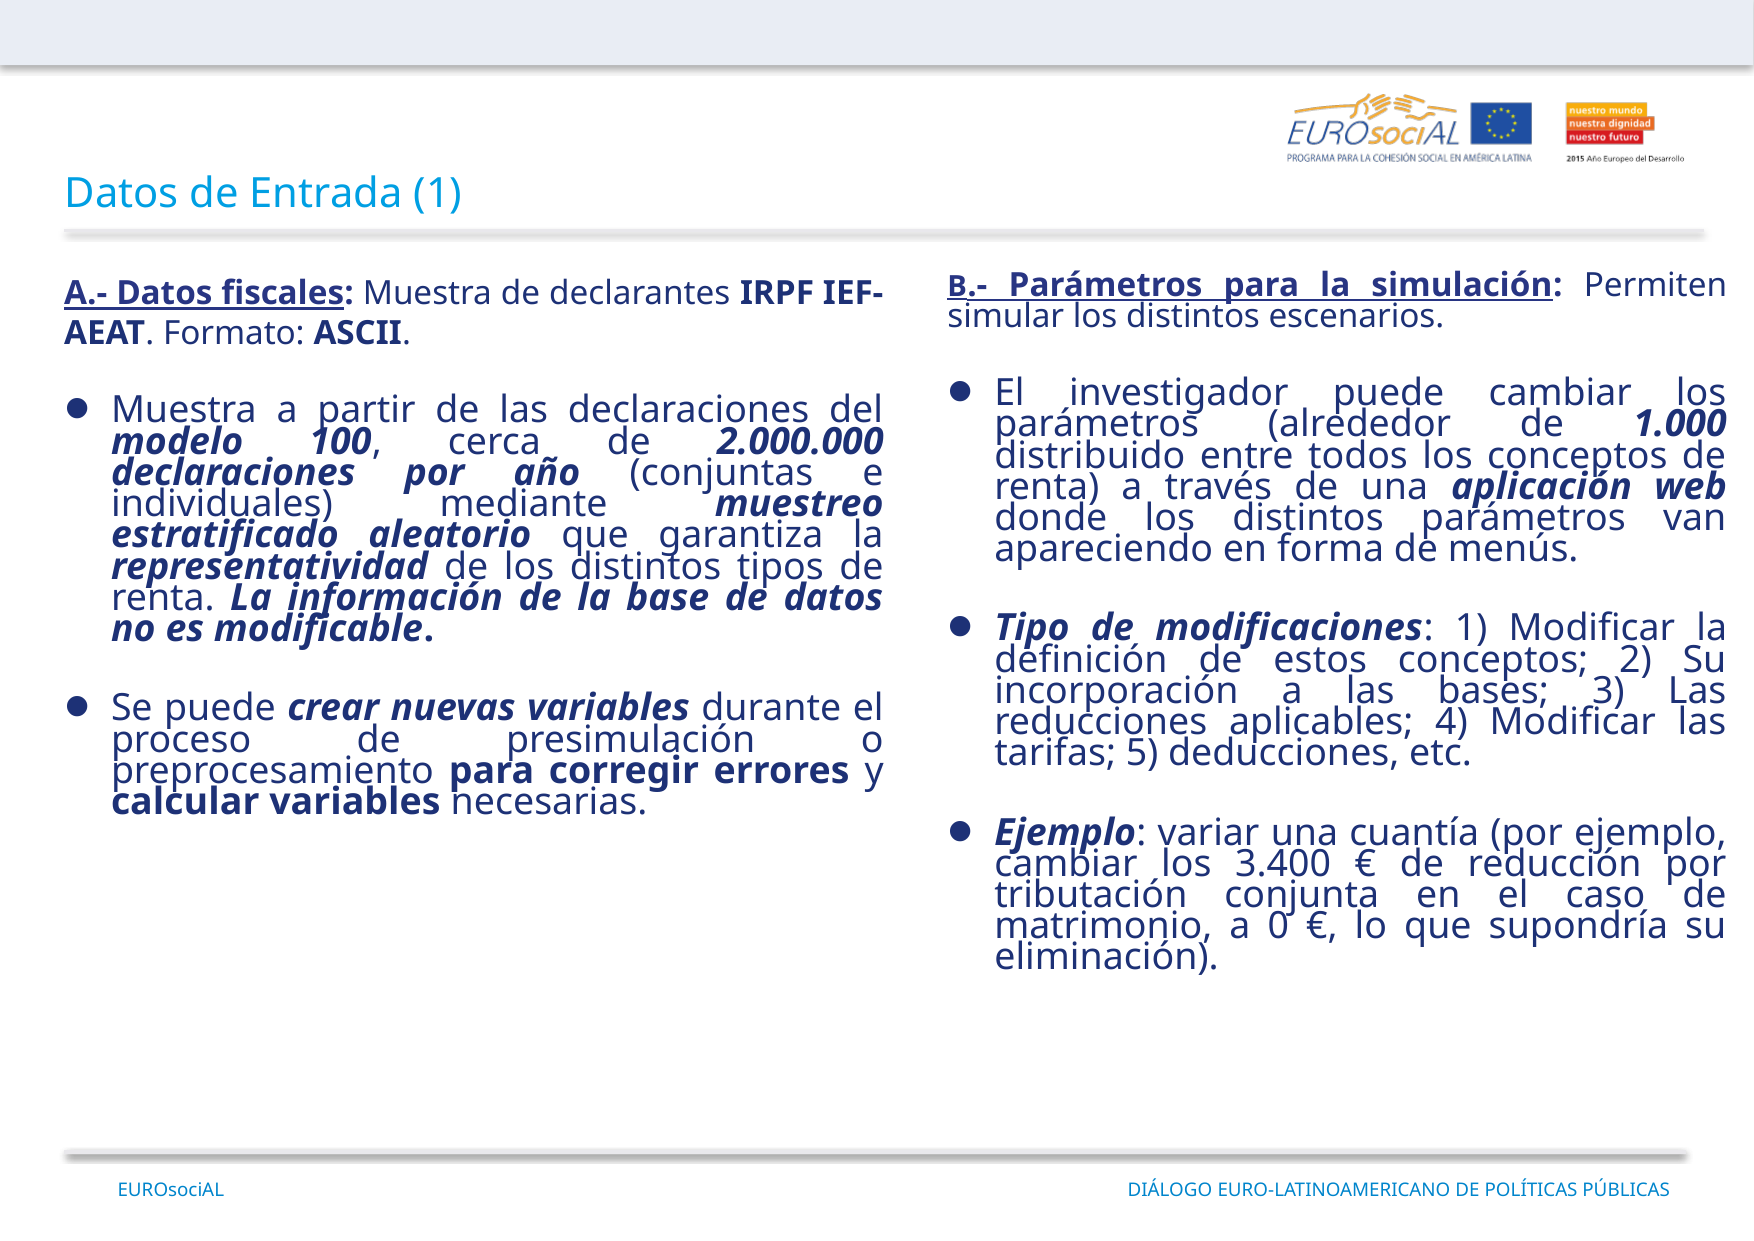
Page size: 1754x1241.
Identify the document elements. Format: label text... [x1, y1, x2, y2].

picture [1278, 88, 1692, 173]
text_box Datos de Entrada (1) [49, 158, 1628, 233]
text_box A.- Datos fiscales: Muestra de declarantes IRPF IEF-AEAT. Formato: ASCII. Muestra a partir de las declaraciones del modelo 100, cerca de 2.000.000 declaraciones por año (conjuntas e individuales) mediante muestreo estratificado aleatorio que garantiza la representatividad de los distintos tipos de renta. La información de la base de datos no es modificable. Se puede crear nuevas variables durante el proceso de presimulación o preprocesamiento para corregir errores y calcular variables necesarias. [64, 252, 884, 1152]
text_box B.- Parámetros para la simulación: Permiten simular los distintos escenarios. El investigador puede cambiar los parámetros (alrededor de 1.000 distribuido entre todos los conceptos de renta) a través de una aplicación web donde los distintos parámetros van apareciendo en forma de menús. Tipo de modificaciones: 1) Modificar la definición de estos conceptos; 2) Su incorporación a las bases; 3) Las reducciones aplicables; 4) Modificar las tarifas; 5) deducciones, etc. Ejemplo: variar una cuantía (por ejemplo, cambiar los 3.400 € de reducción por tributación conjunta en el caso de matrimonio, a 0 €, lo que supondría su eliminación). [947, 252, 1728, 1070]
